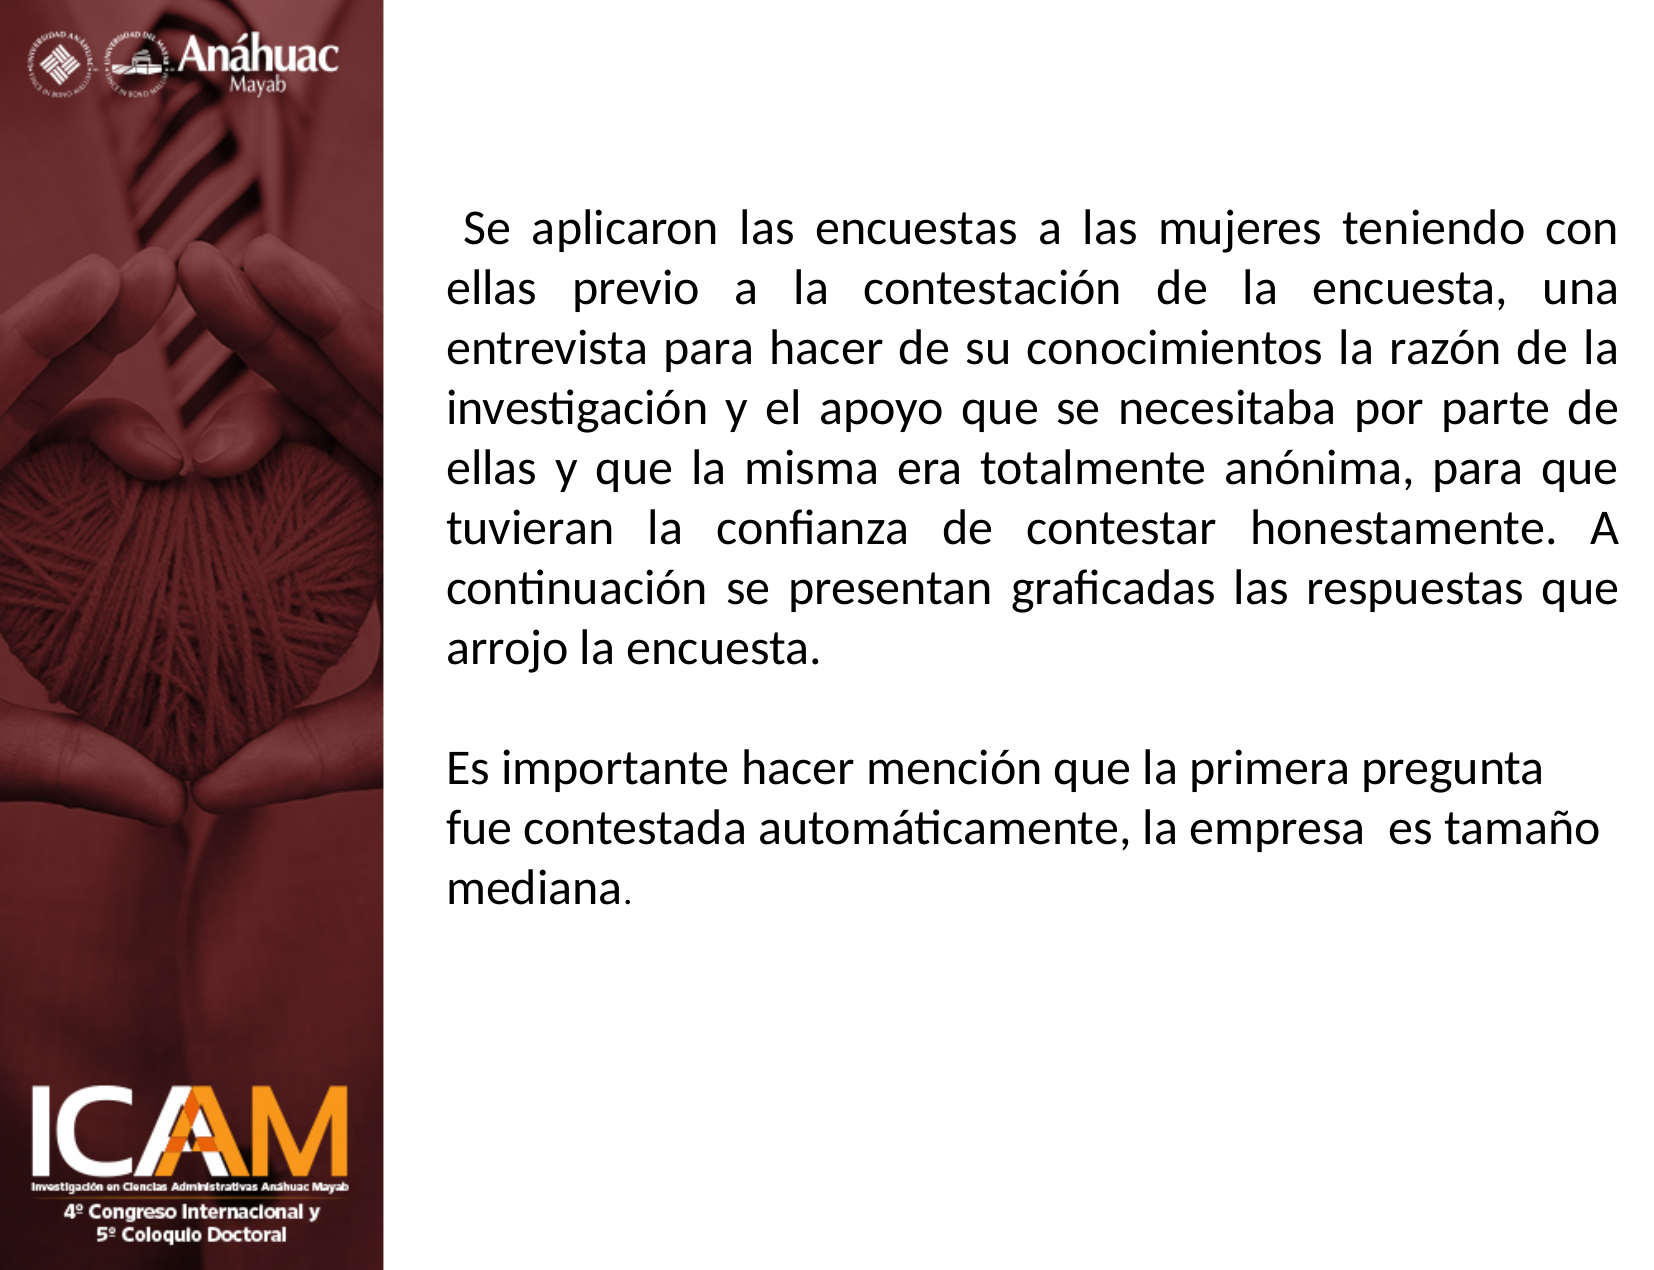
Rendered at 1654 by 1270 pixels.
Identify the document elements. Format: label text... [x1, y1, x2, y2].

picture [0, 0, 1654, 1270]
text_box Se aplicaron las encuestas a las mujeres teniendo con ellas previo a la contestación de la encuesta, una entrevista para hacer de su conocimientos la razón de la investigación y el apoyo que se necesitaba por parte de ellas y que la misma era totalmente anónima, para que tuvieran la confianza de contestar honestamente. A continuación se presentan graficadas las respuestas que arrojo la encuesta. Es importante hacer mención que la primera pregunta fue contestada automáticamente, la empresa es tamaño mediana. [431, 186, 1635, 922]
